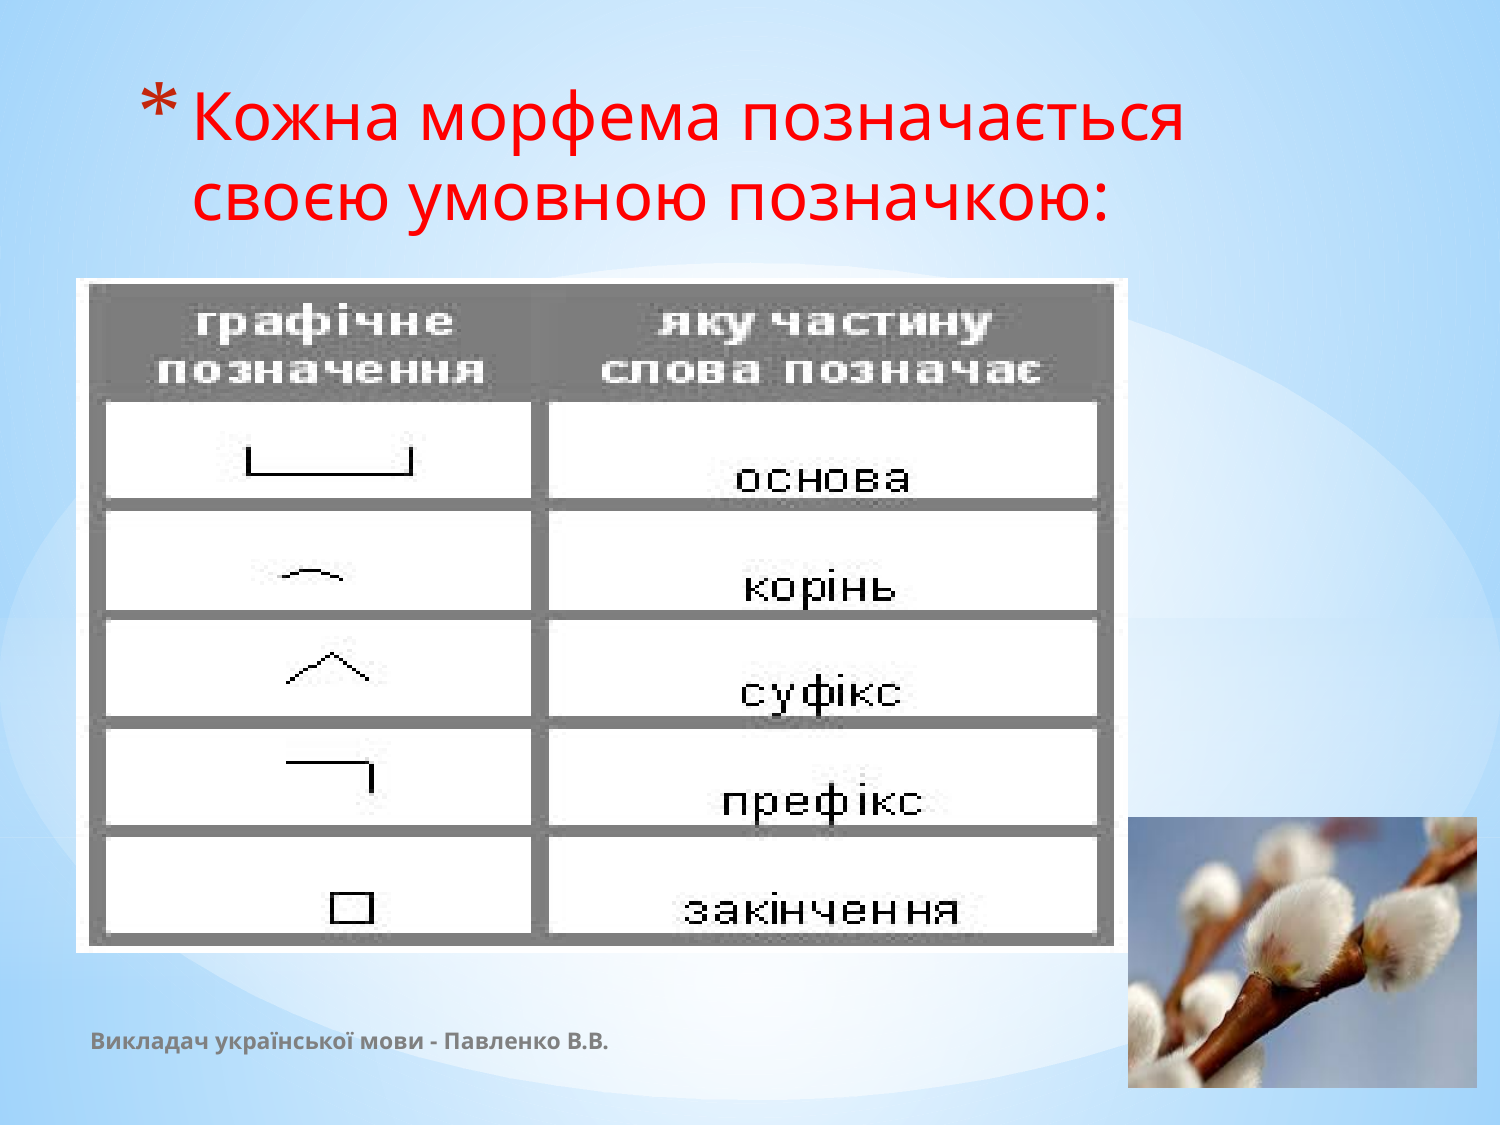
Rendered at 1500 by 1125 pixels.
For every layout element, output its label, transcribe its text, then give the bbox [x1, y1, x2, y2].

title Кожна морфема позначається своєю умовною позначкою: [123, 66, 1363, 256]
picture [76, 278, 1477, 1088]
footer Викладач української мови - Павленко В.В. [75, 1012, 625, 1073]
